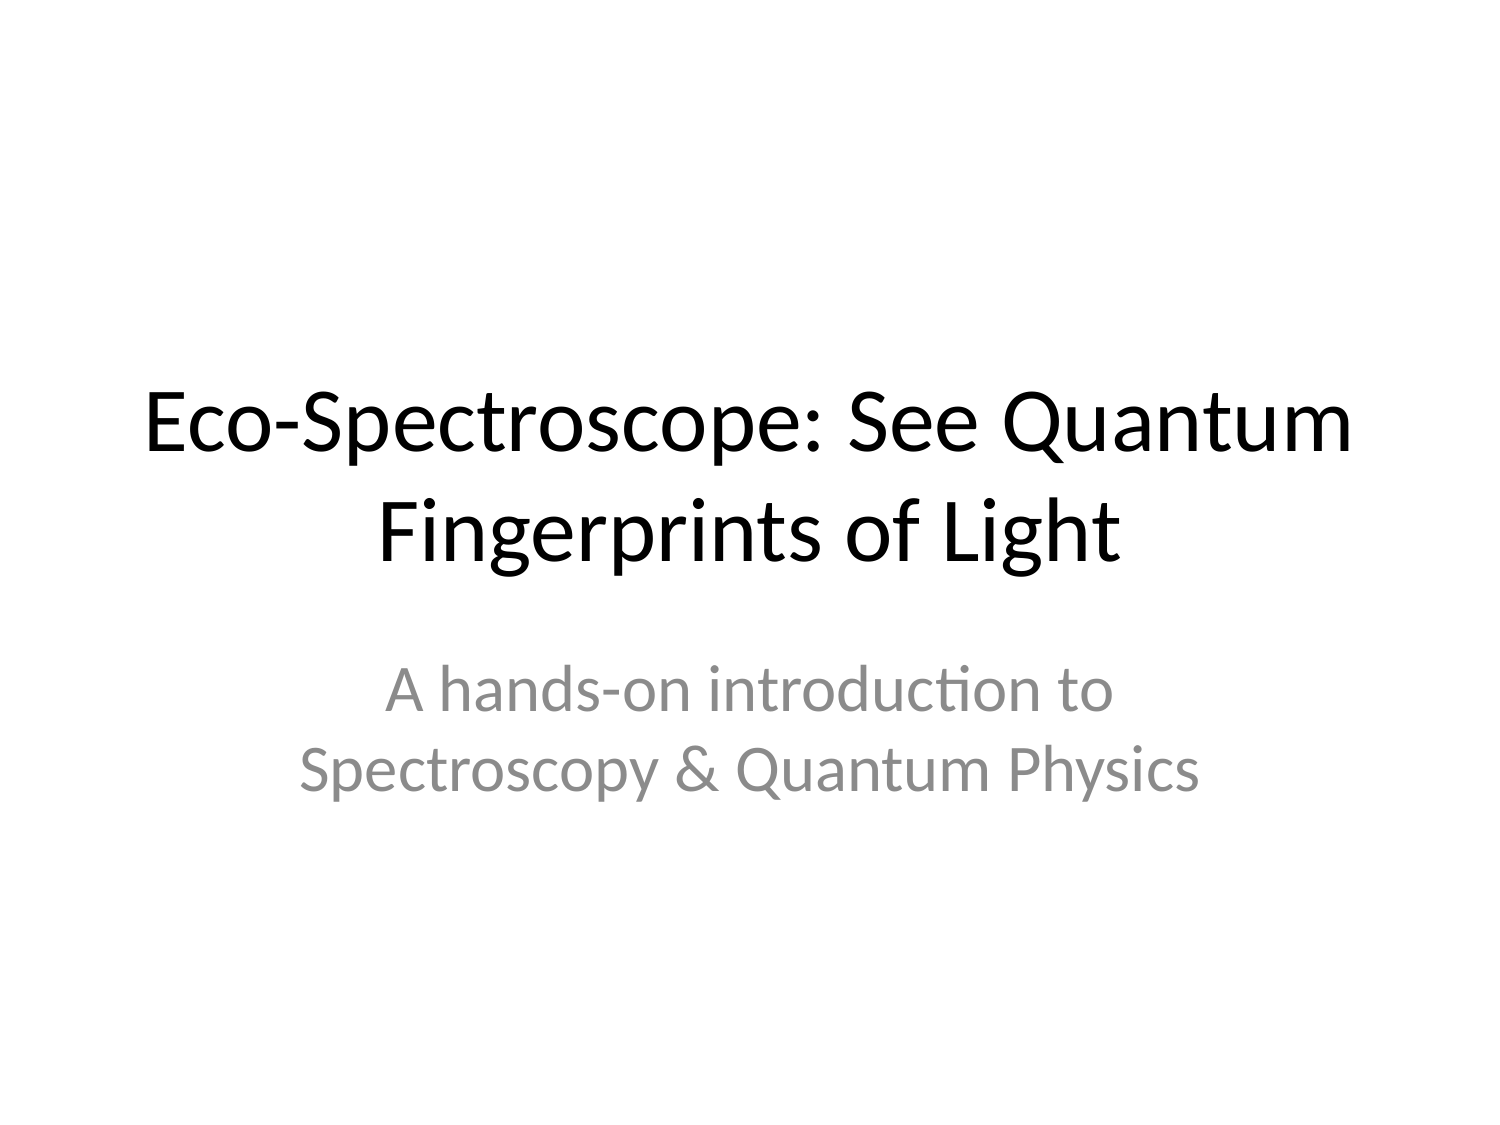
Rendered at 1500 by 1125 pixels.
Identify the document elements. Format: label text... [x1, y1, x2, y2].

subtitle A hands-on introduction to Spectroscopy & Quantum Physics [225, 637, 1275, 925]
title Eco-Spectroscope: See Quantum Fingerprints of Light [112, 349, 1388, 591]
